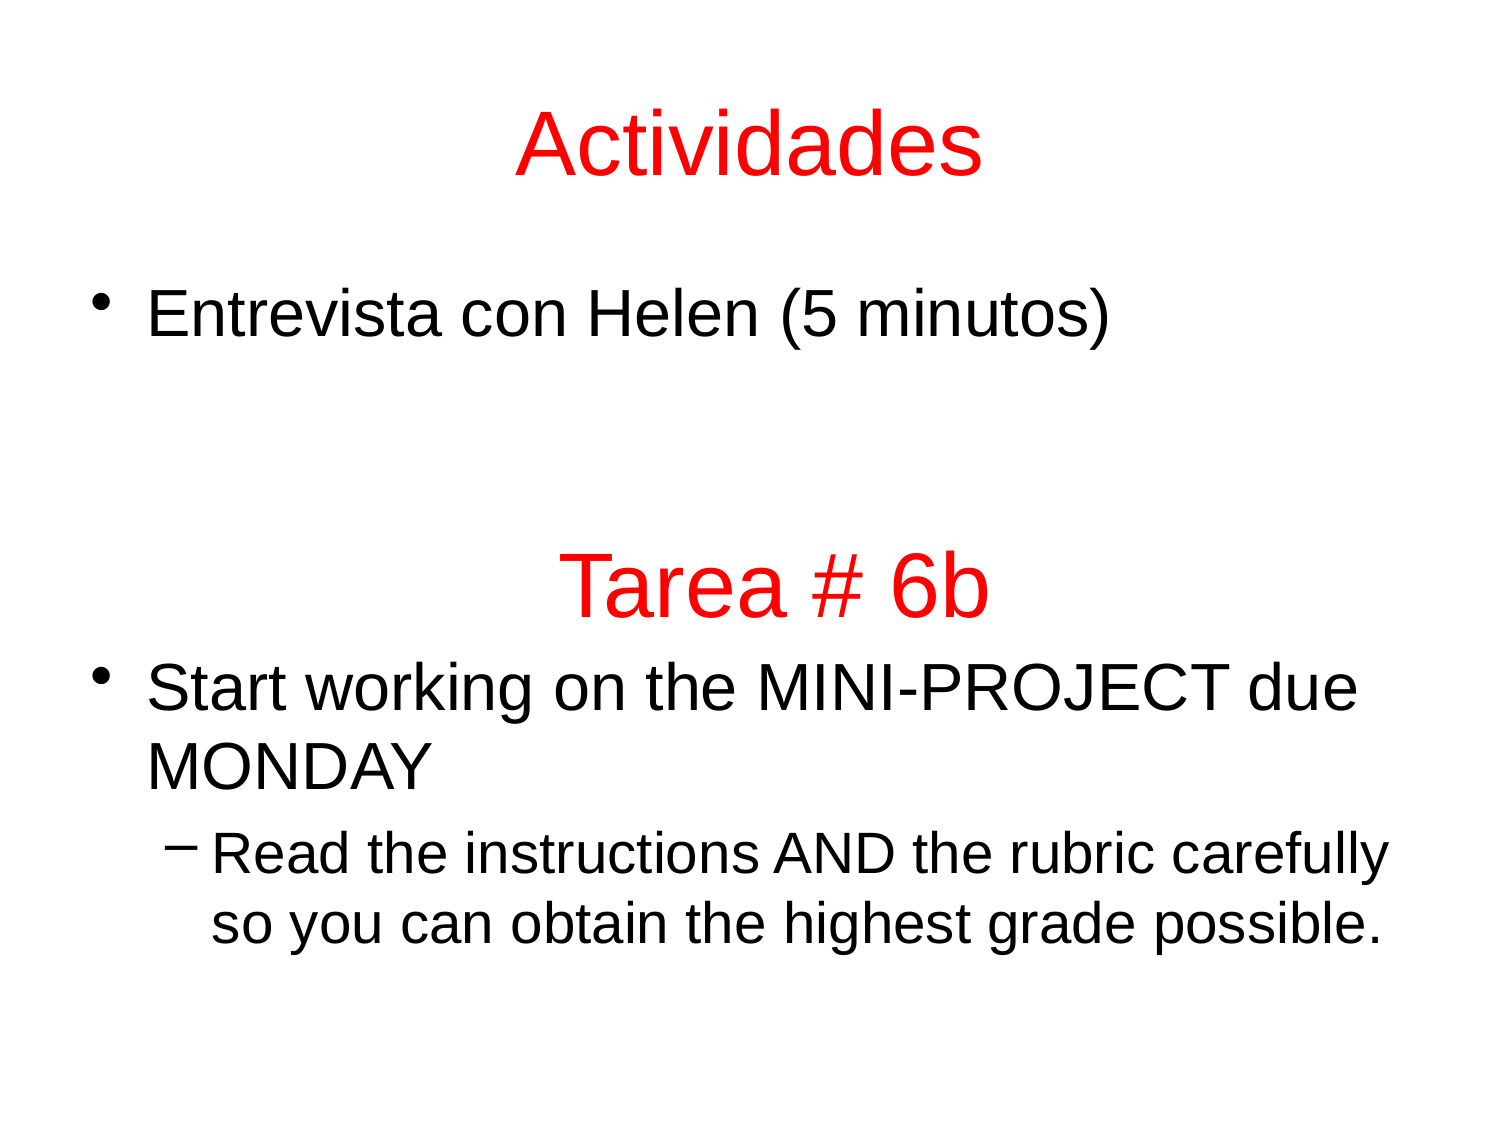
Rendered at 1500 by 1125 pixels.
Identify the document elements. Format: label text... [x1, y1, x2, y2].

title Actividades [75, 45, 1425, 233]
list Entrevista con Helen (5 minutos) Start working on the MINI-PROJECT due MONDAY Read the instructions AND the rubric carefully so you can obtain the highest grade possible. [75, 262, 1425, 1005]
text_box Tarea # 6b [99, 487, 1450, 675]
